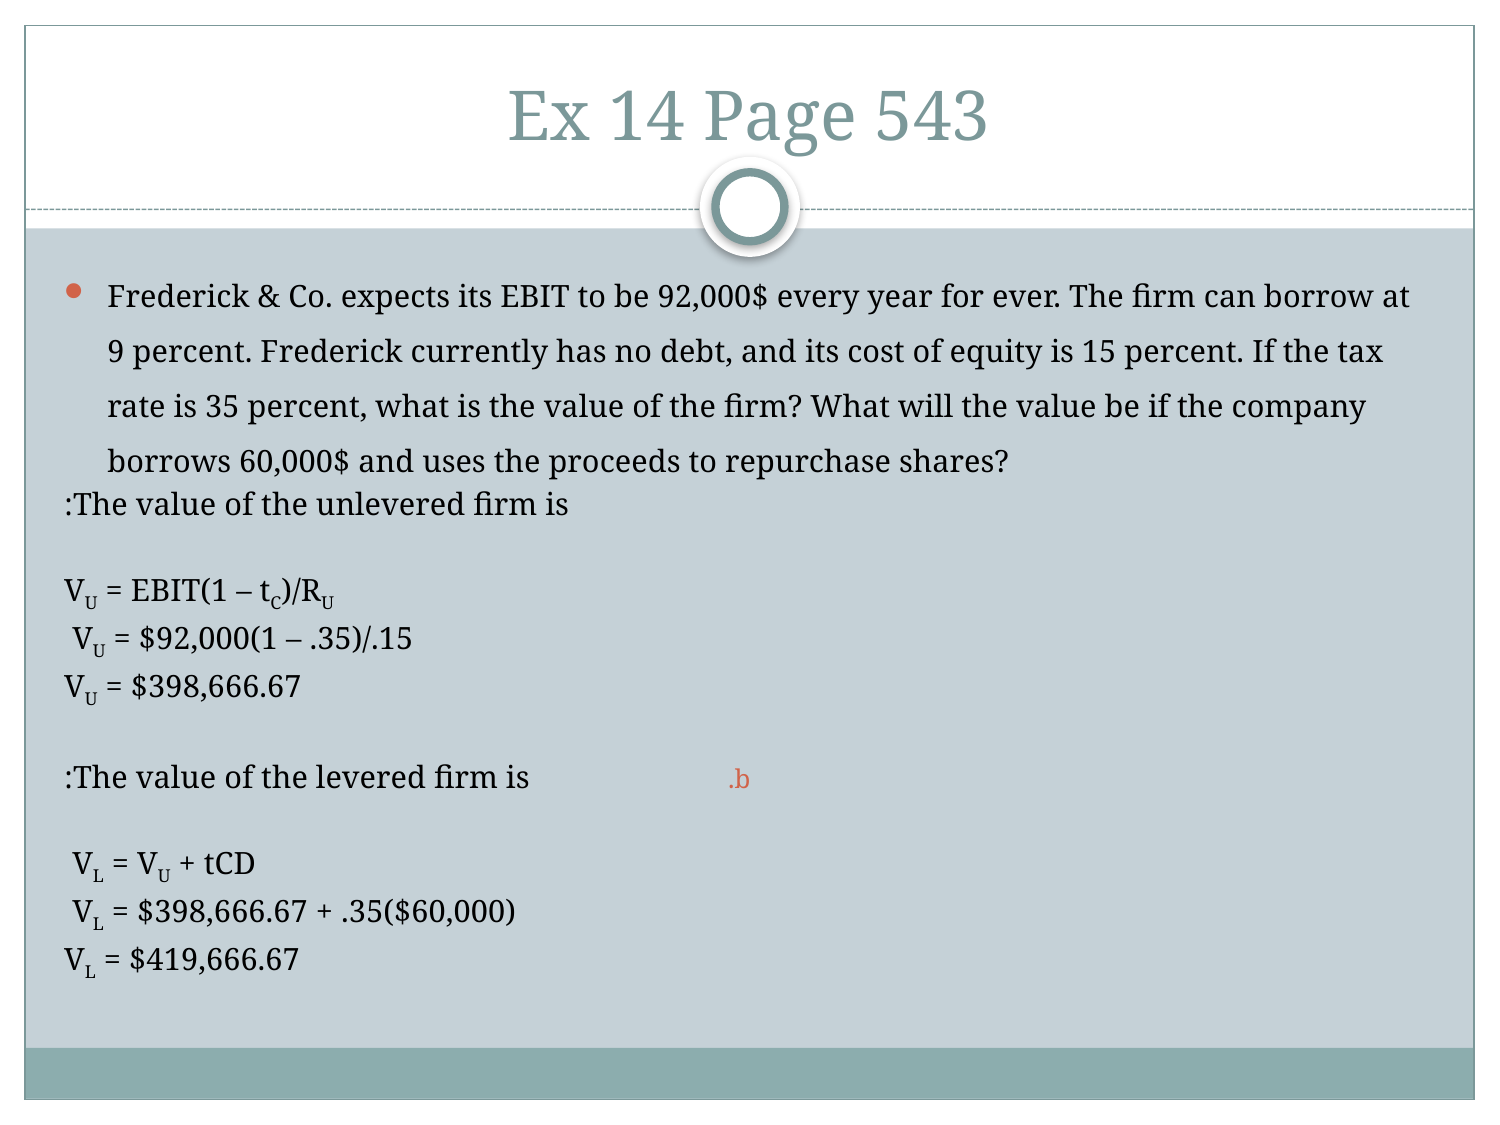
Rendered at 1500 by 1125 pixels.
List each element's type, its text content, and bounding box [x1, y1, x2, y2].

title Ex 14 Page 543 [49, 37, 1450, 162]
list Frederick & Co. expects its EBIT to be 92,000$ every year for ever. The firm can borrow at 9 percent. Frederick currently has no debt, and its cost of equity is 15 percent. If the tax rate is 35 percent, what is the value of the firm? What will the value be if the company borrows 60,000$ and uses the proceeds to repurchase shares? The value of the unlevered firm is: VU = EBIT(1 – tC)/RU VU = $92,000(1 – .35)/.15 VU = $398,666.67 The value of the levered firm is: VL = VU + tCD VL = $398,666.67 + .35($60,000) VL = $419,666.67 [49, 250, 1445, 1001]
